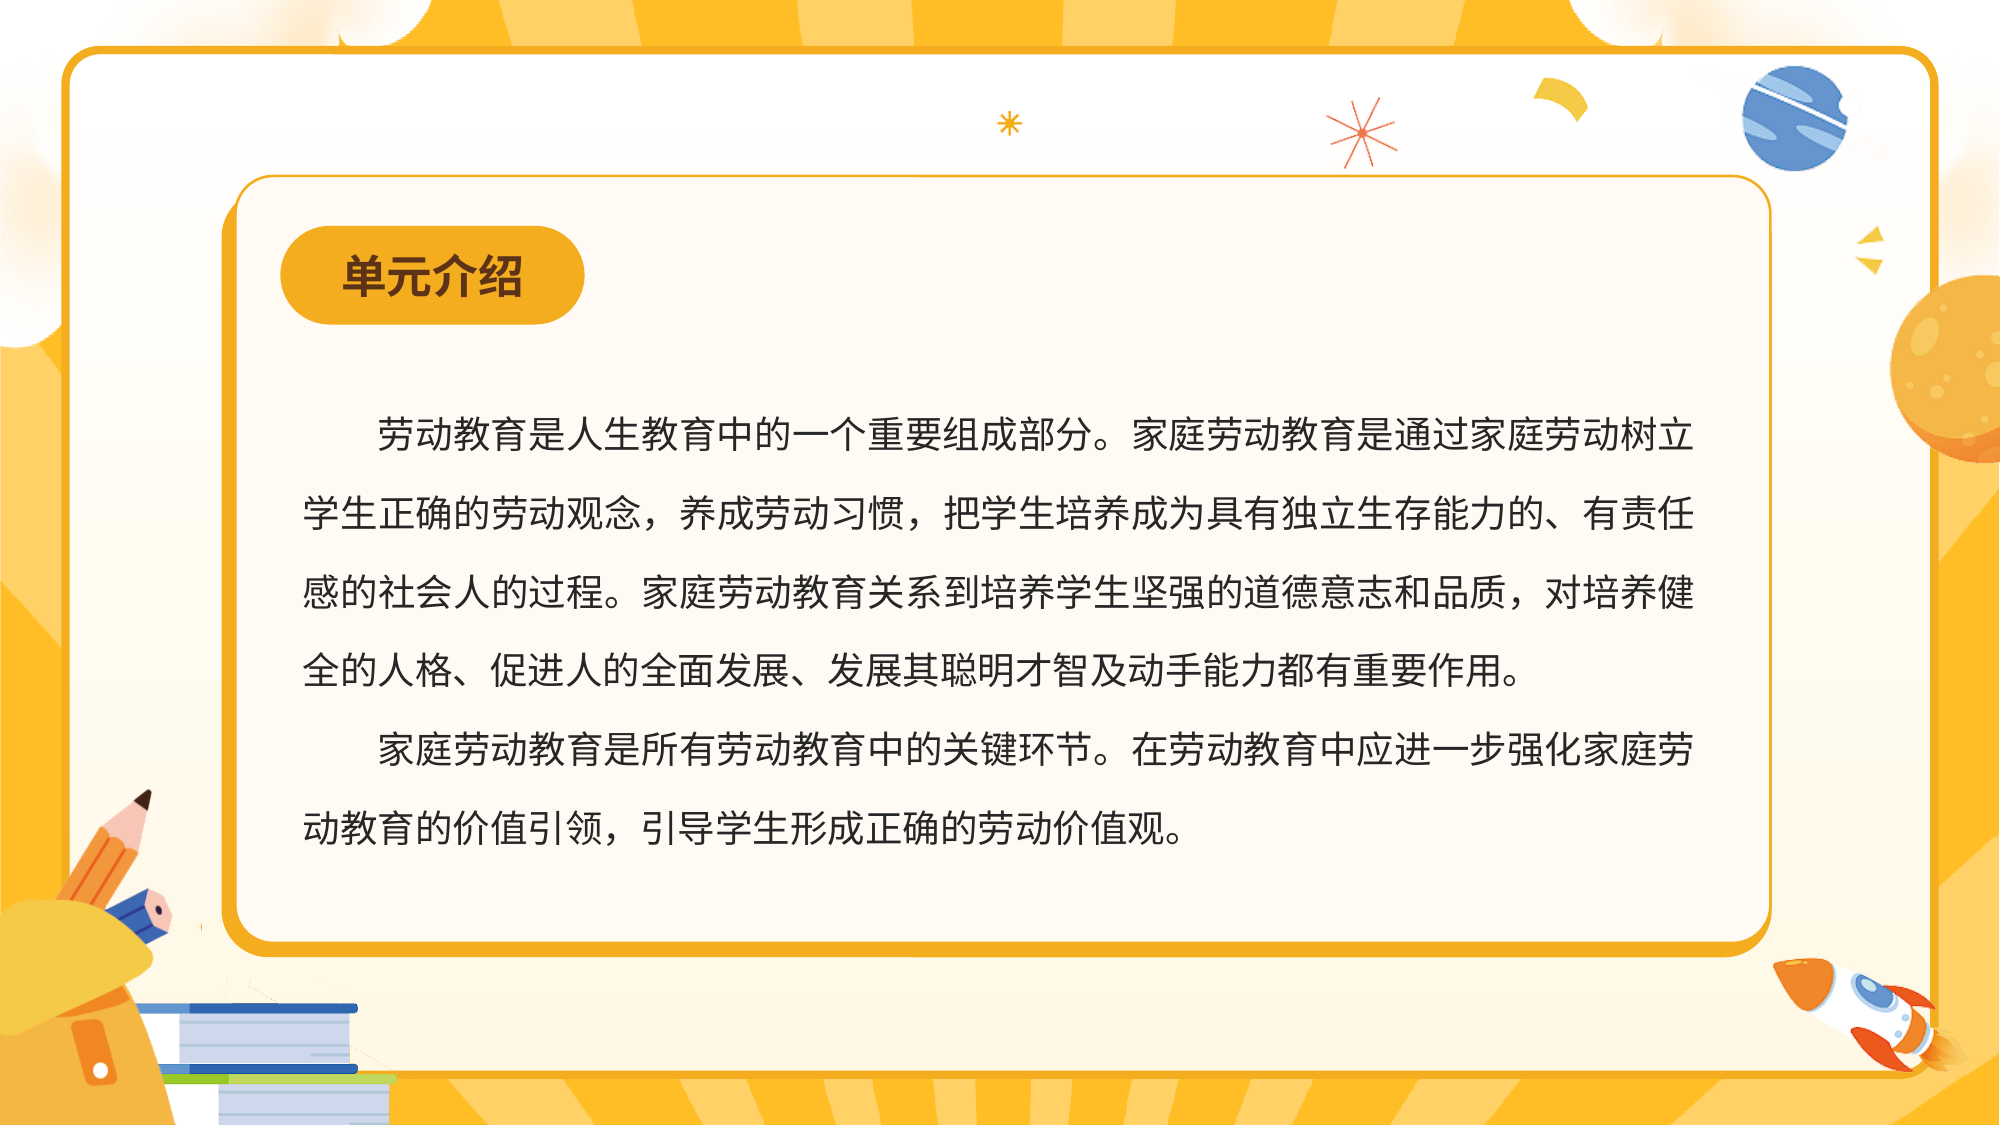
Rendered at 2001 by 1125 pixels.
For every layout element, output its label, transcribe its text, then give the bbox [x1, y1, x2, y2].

text_box 单元介绍 [280, 225, 585, 325]
text_box 劳动教育是人生教育中的一个重要组成部分。家庭劳动教育是通过家庭劳动树立学生正确的劳动观念，养成劳动习惯，把学生培养成为具有独立生存能力的、有责任感的社会人的过程。家庭劳动教育关系到培养学生坚强的道德意志和品质，对培养健全的人格、促进人的全面发展、发展其聪明才智及动手能力都有重要作用。 家庭劳动教育是所有劳动教育中的关键环节。在劳动教育中应进一步强化家庭劳动教育的价值引领，引导学生形成正确的劳动价值观。 [288, 370, 1711, 858]
picture [0, 0, 2000, 1125]
text_box [234, 174, 1772, 945]
text_box [414, 938, 1755, 958]
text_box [0, 721, 414, 1125]
text_box [221, 204, 235, 721]
